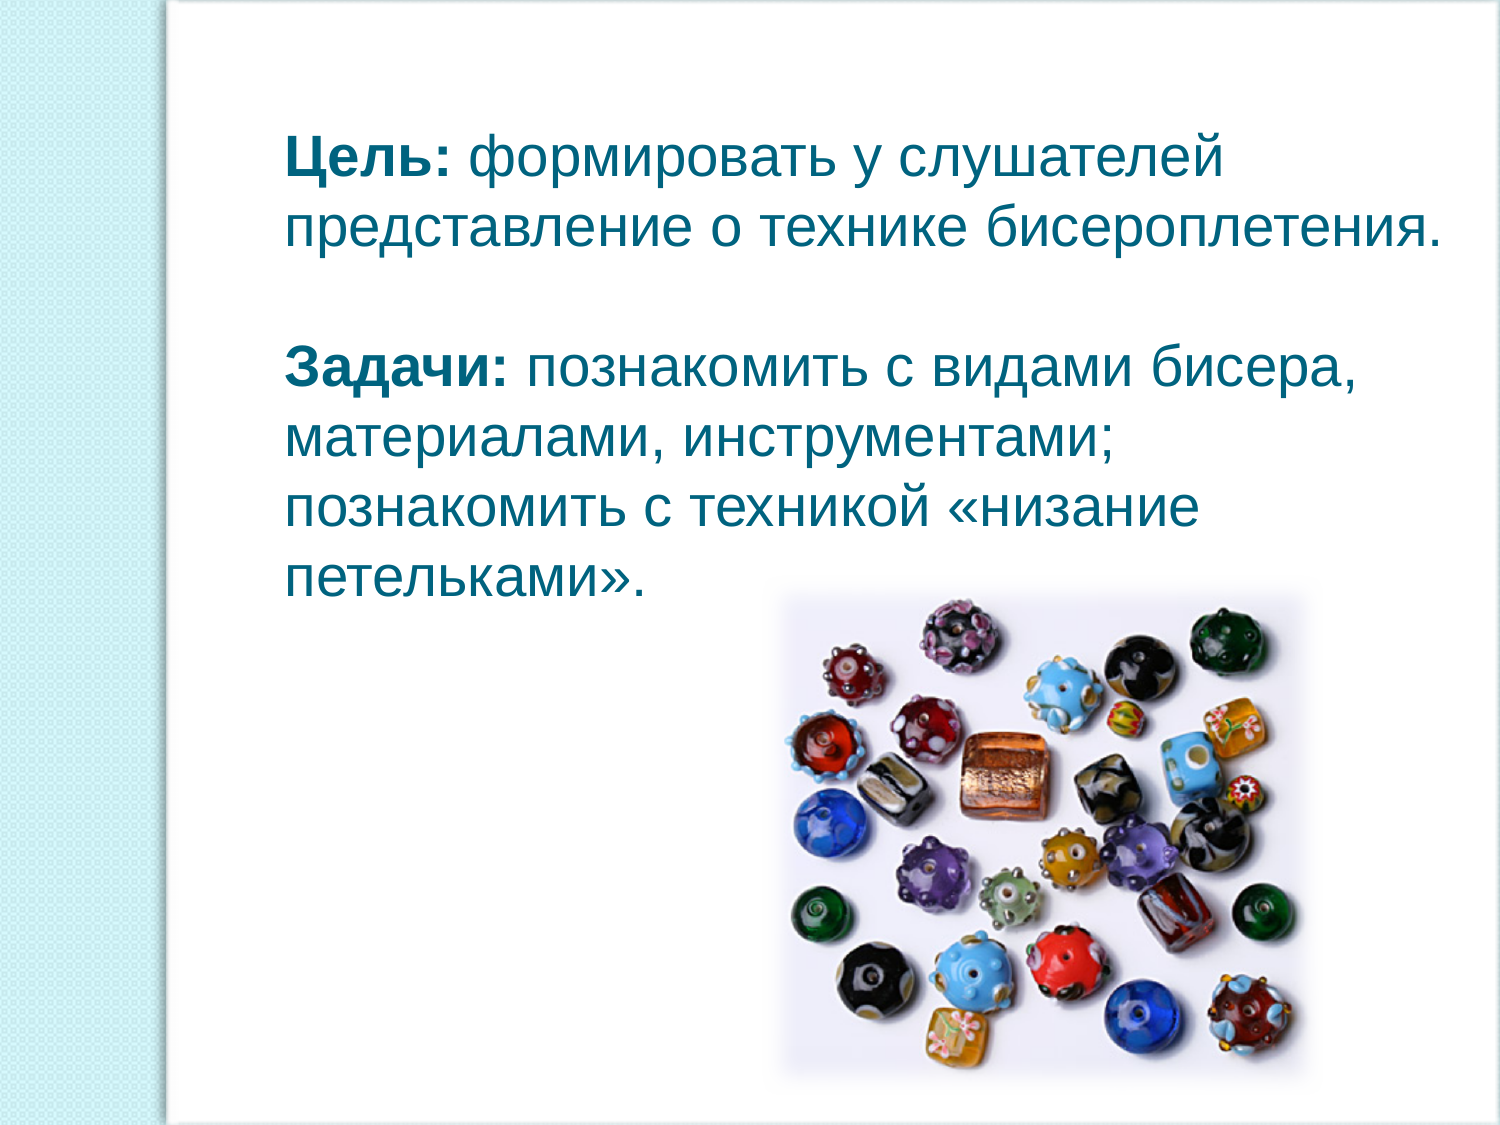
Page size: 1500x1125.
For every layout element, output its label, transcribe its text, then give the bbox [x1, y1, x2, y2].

title Цель: формировать у слушателей представление о технике бисероплетения. Задачи: познакомить с видами бисера, материалами, инструментами; познакомить с техникой «низание петельками». [269, 304, 1500, 493]
picture [763, 576, 1323, 1095]
